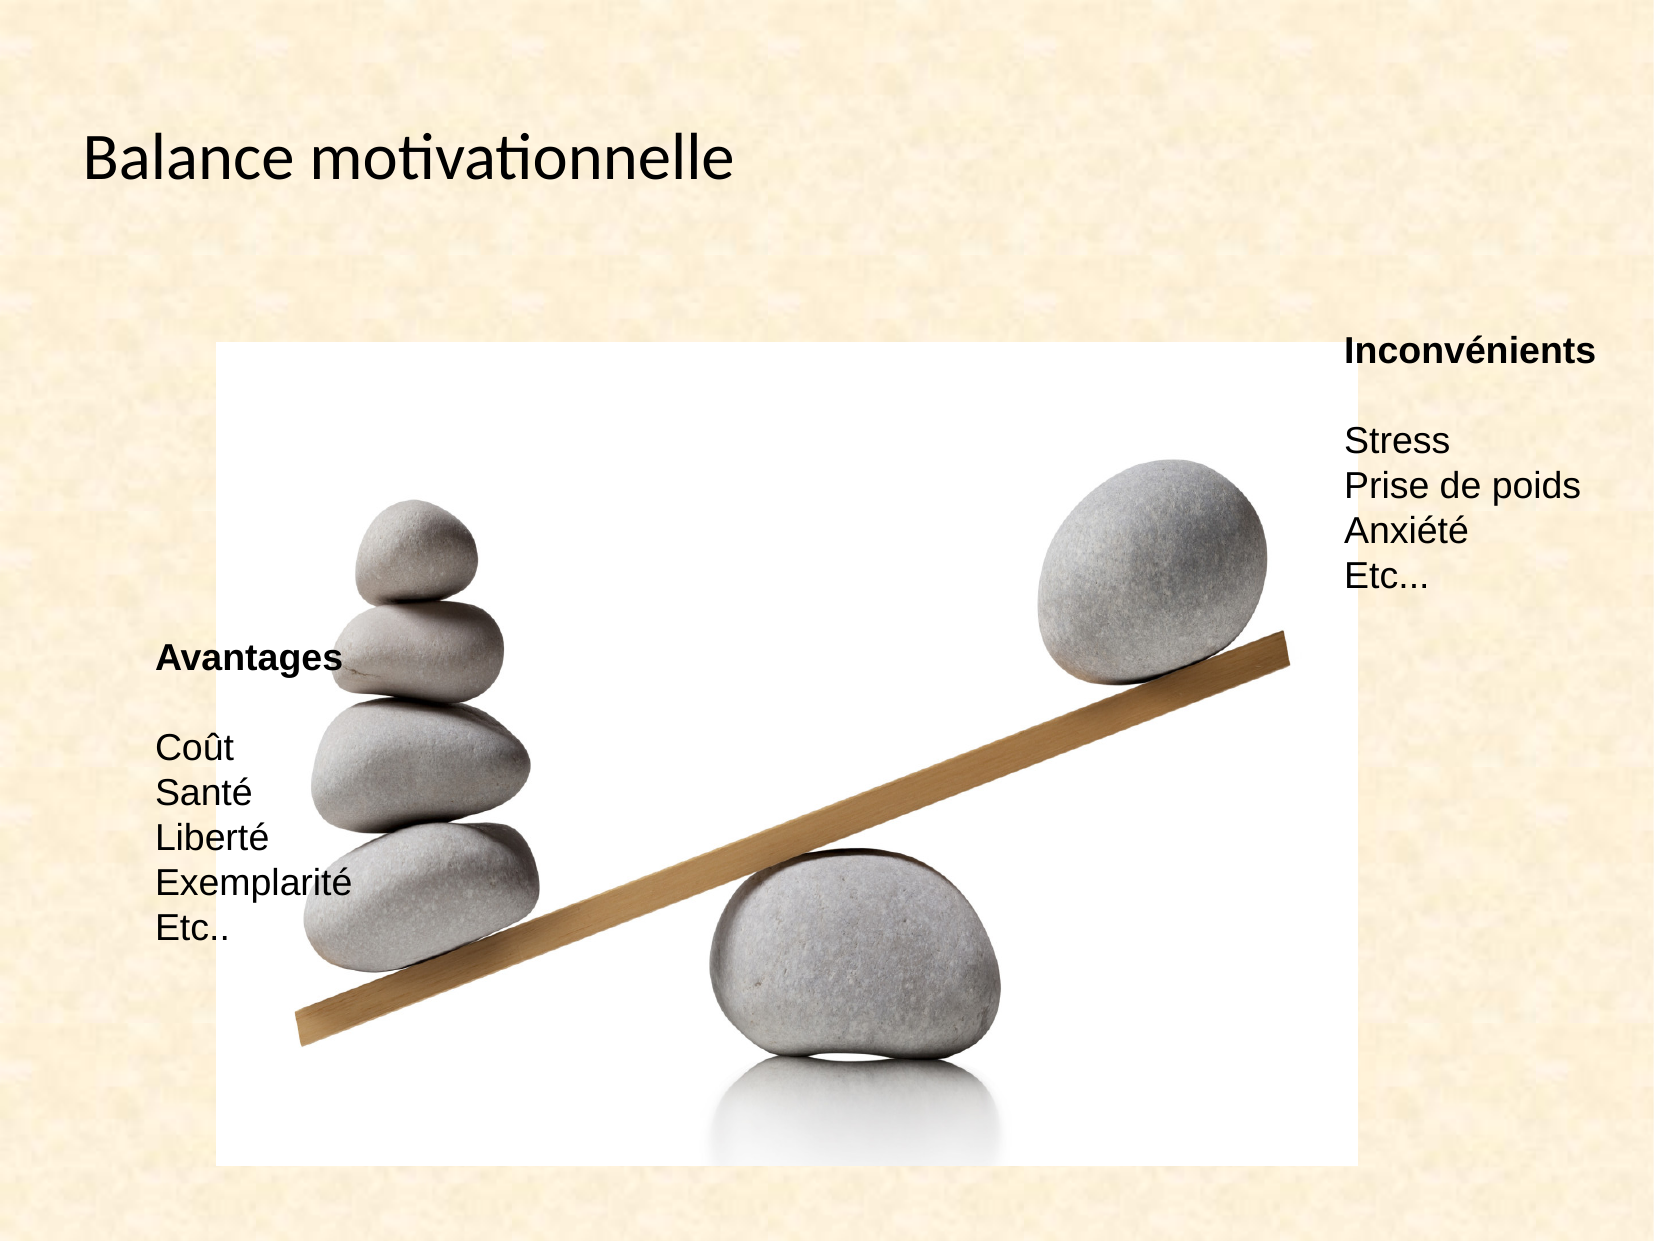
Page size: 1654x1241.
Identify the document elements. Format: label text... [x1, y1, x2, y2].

text_box Balance motivationnelle [82, 49, 1571, 256]
text_box Inconvénients Stress Prise de poids Anxiété Etc... [1329, 318, 1612, 604]
picture [0, 0, 1654, 1241]
text_box Avantages Coût Santé Liberté Exemplarité Etc.. [140, 625, 210, 956]
